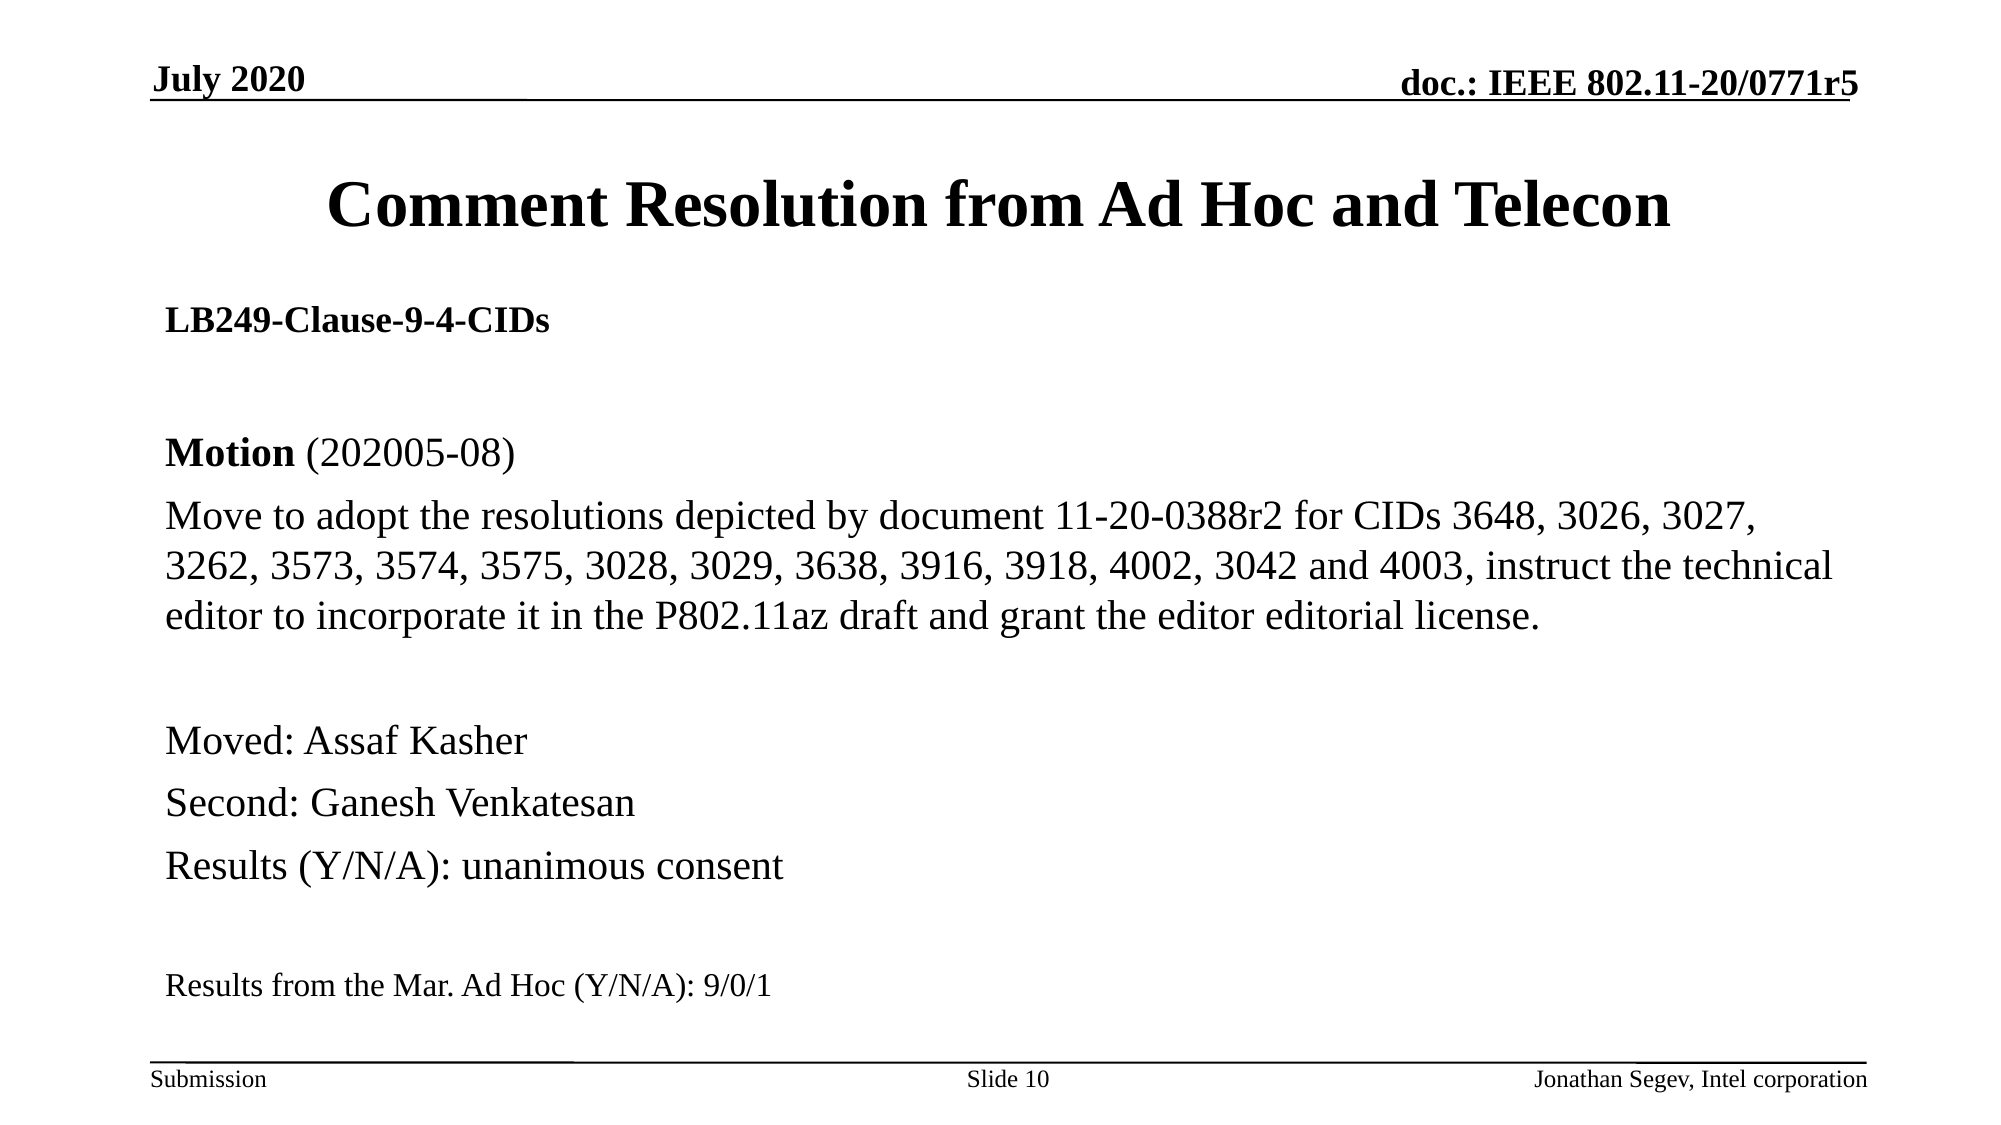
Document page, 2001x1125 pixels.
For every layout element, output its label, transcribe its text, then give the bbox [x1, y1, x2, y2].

list LB249-Clause-9-4-CIDs Motion (202005-08) Move to adopt the resolutions depicted by document 11-20-0388r2 for CIDs 3648, 3026, 3027, 3262, 3573, 3574, 3575, 3028, 3029, 3638, 3916, 3918, 4002, 3042 and 4003, instruct the technical editor to incorporate it in the P802.11az draft and grant the editor editorial license. Moved: Assaf Kasher Second: Ganesh Venkatesan Results (Y/N/A): unanimous consent Results from the Mar. Ad Hoc (Y/N/A): 9/0/1 [149, 286, 1850, 1000]
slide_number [152, 54, 563, 100]
footer Jonathan Segev, Intel corporation [1171, 1061, 1869, 1093]
slide_number Slide 10 [950, 1061, 1067, 1123]
title Comment Resolution from Ad Hoc and Telecon [149, 112, 1850, 286]
